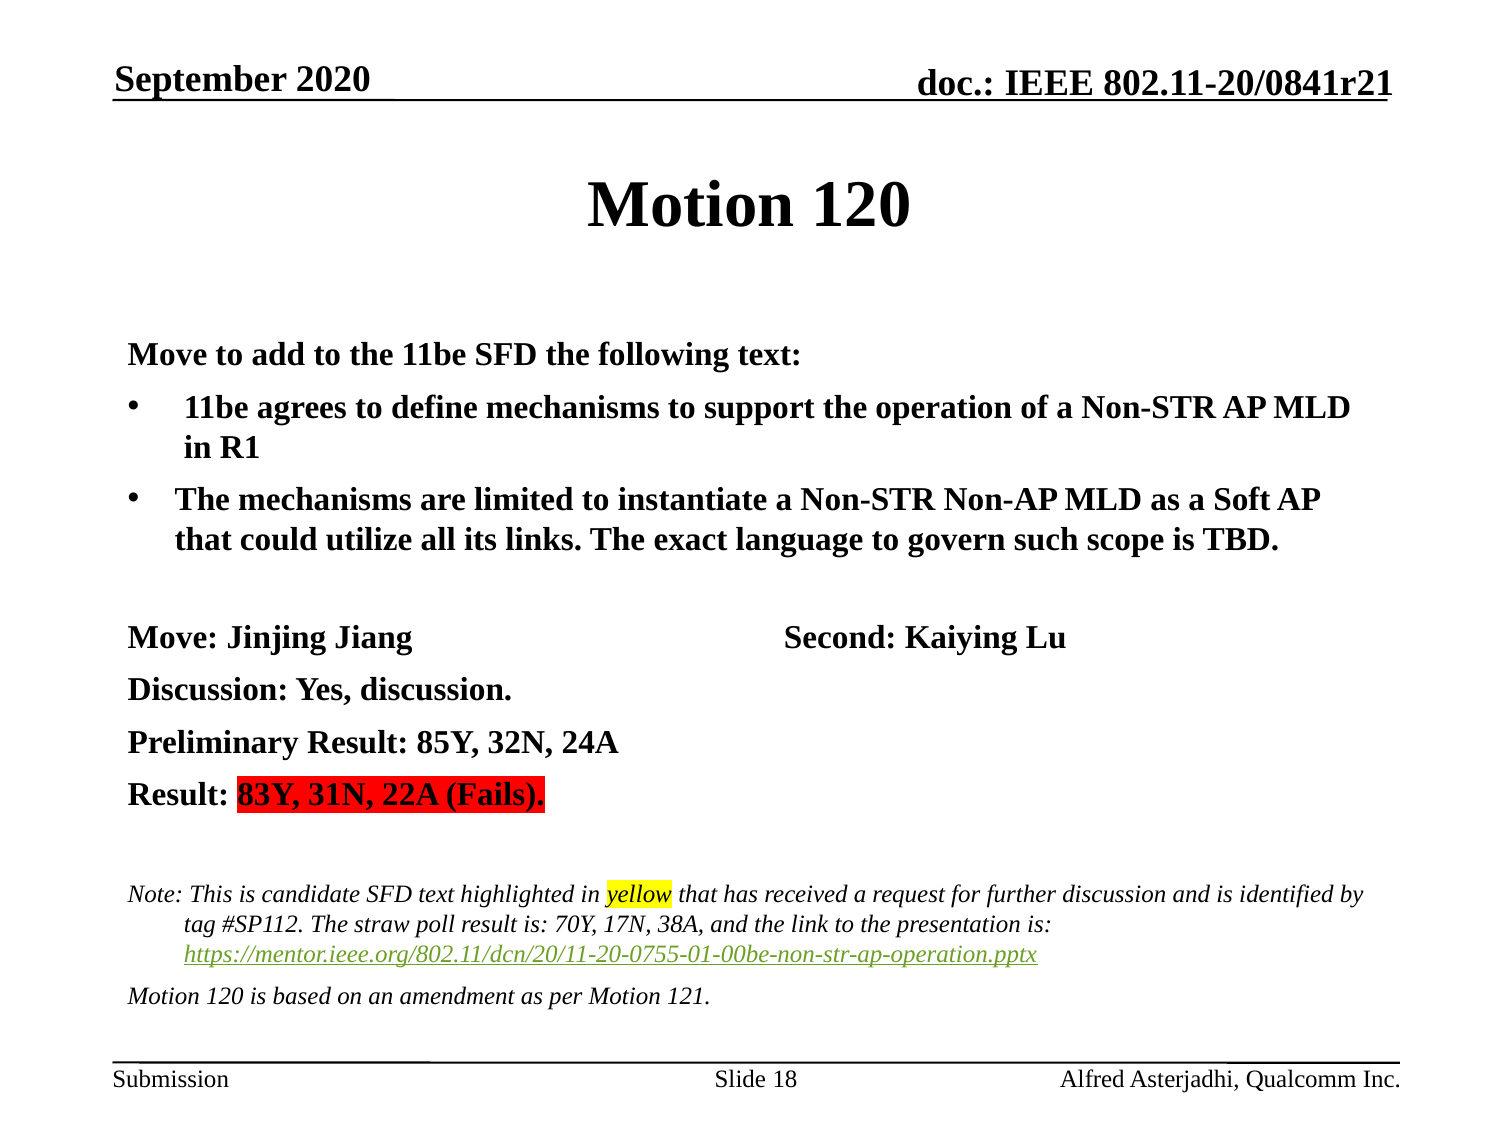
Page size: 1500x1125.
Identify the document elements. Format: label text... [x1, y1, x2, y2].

slide_number Slide 18 [712, 1061, 800, 1123]
footer Alfred Asterjadhi, Qualcomm Inc. [878, 1061, 1402, 1093]
list Move to add to the 11be SFD the following text: 11be agrees to define mechanisms to support the operation of a Non-STR AP MLD in R1 The mechanisms are limited to instantiate a Non-STR Non-AP MLD as a Soft AP that could utilize all its links. The exact language to govern such scope is TBD. Move: Jinjing Jiang Second: Kaiying Lu Discussion: Yes, discussion. Preliminary Result: 85Y, 32N, 24A Result: 83Y, 31N, 22A (Fails). Note: This is candidate SFD text highlighted in yellow that has received a request for further discussion and is identified by tag #SP112. The straw poll result is: 70Y, 17N, 38A, and the link to the presentation is: https://mentor.ieee.org/802.11/dcn/20/11-20-0755-01-00be-non-str-ap-operation.pptx Motion 120 is based on an amendment as per Motion 121. [112, 324, 1388, 1063]
title Motion 120 [112, 112, 1388, 288]
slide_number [114, 54, 423, 100]
